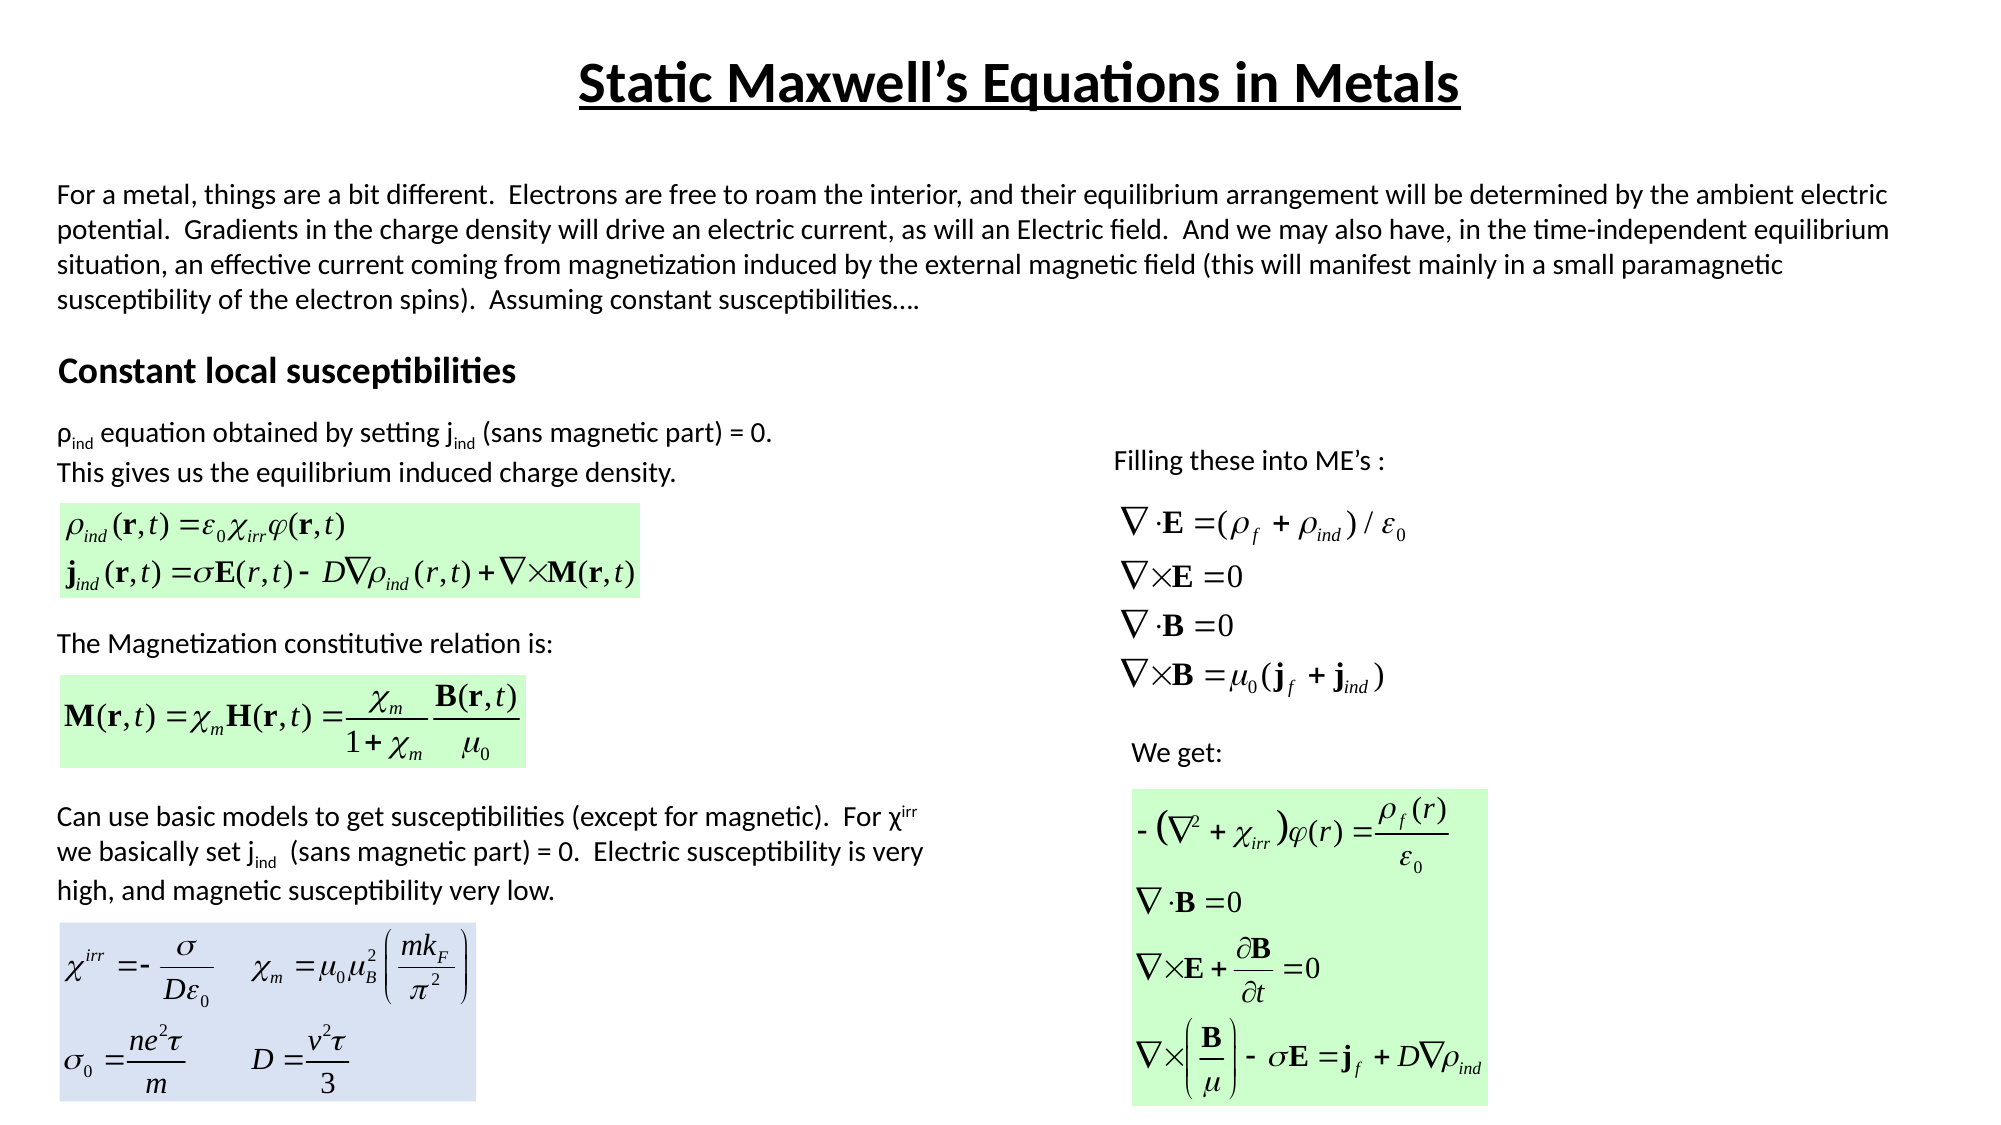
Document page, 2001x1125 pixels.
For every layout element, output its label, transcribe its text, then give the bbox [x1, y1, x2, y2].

text_box Can use basic models to get susceptibilities (except for magnetic). For χirr we basically set jind (sans magnetic part) = 0. Electric susceptibility is very high, and magnetic susceptibility very low. [42, 789, 954, 914]
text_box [1132, 788, 1488, 1106]
text_box We get: [1116, 726, 1274, 776]
text_box ρind equation obtained by setting jind (sans magnetic part) = 0. This gives us the equilibrium induced charge density. [42, 405, 810, 496]
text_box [59, 503, 641, 598]
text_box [1116, 501, 1412, 705]
text_box For a metal, things are a bit different. Electrons are free to roam the interior, and their equilibrium arrangement will be determined by the ambient electric potential. Gradients in the charge density will drive an electric current, as will an Electric field. And we may also have, in the time-independent equilibrium situation, an effective current coming from magnetization induced by the external magnetic field (this will manifest mainly in a small paramagnetic susceptibility of the electron spins). Assuming constant susceptibilities…. [42, 168, 1929, 323]
text_box Filling these into ME’s : [1099, 433, 1412, 484]
text_box The Magnetization constitutive relation is: [42, 616, 601, 667]
text_box Constant local susceptibilities [43, 338, 533, 399]
title Static Maxwell’s Equations in Metals [458, 11, 1581, 123]
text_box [59, 675, 526, 769]
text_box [59, 922, 477, 1102]
